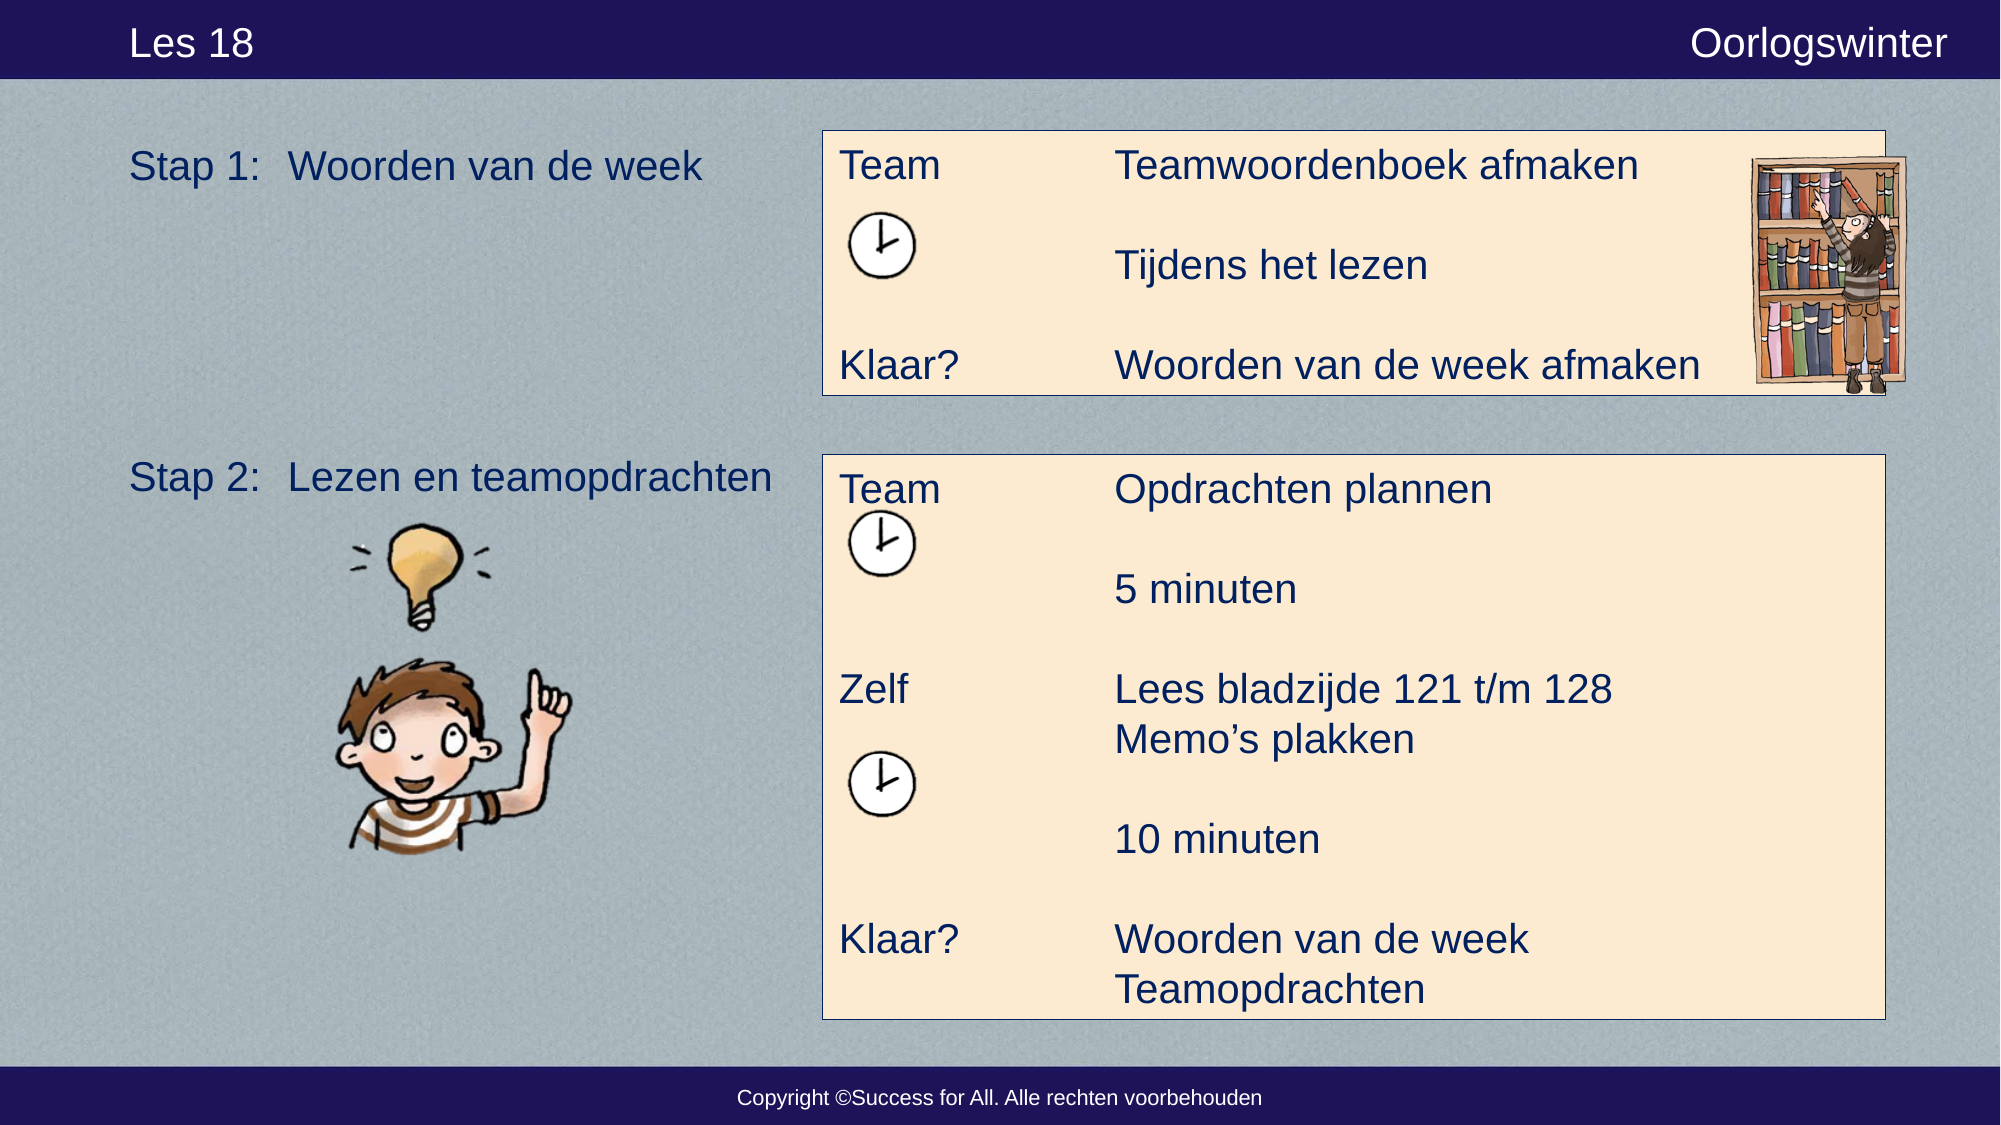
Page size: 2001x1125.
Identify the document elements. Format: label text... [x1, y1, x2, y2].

picture [0, 0, 2001, 1125]
text_box Oorlogswinter [786, 8, 1963, 73]
text_box Copyright ©Success for All. Alle rechten voorbehouden [0, 1076, 2000, 1125]
text_box Stap 1: Woorden van de week Stap 2: Lezen en teamopdrachten [114, 131, 907, 507]
text_box Team Opdrachten plannen 5 minuten Zelf Lees bladzijde 121 t/m 128 Memo’s plakken 10 minuten Klaar? Woorden van de week Teamopdrachten [822, 454, 1886, 1020]
text_box Team Teamwoordenboek afmaken Tijdens het lezen Klaar? Woorden van de week afmaken [822, 130, 1886, 396]
text_box Les 18 [114, 8, 354, 73]
